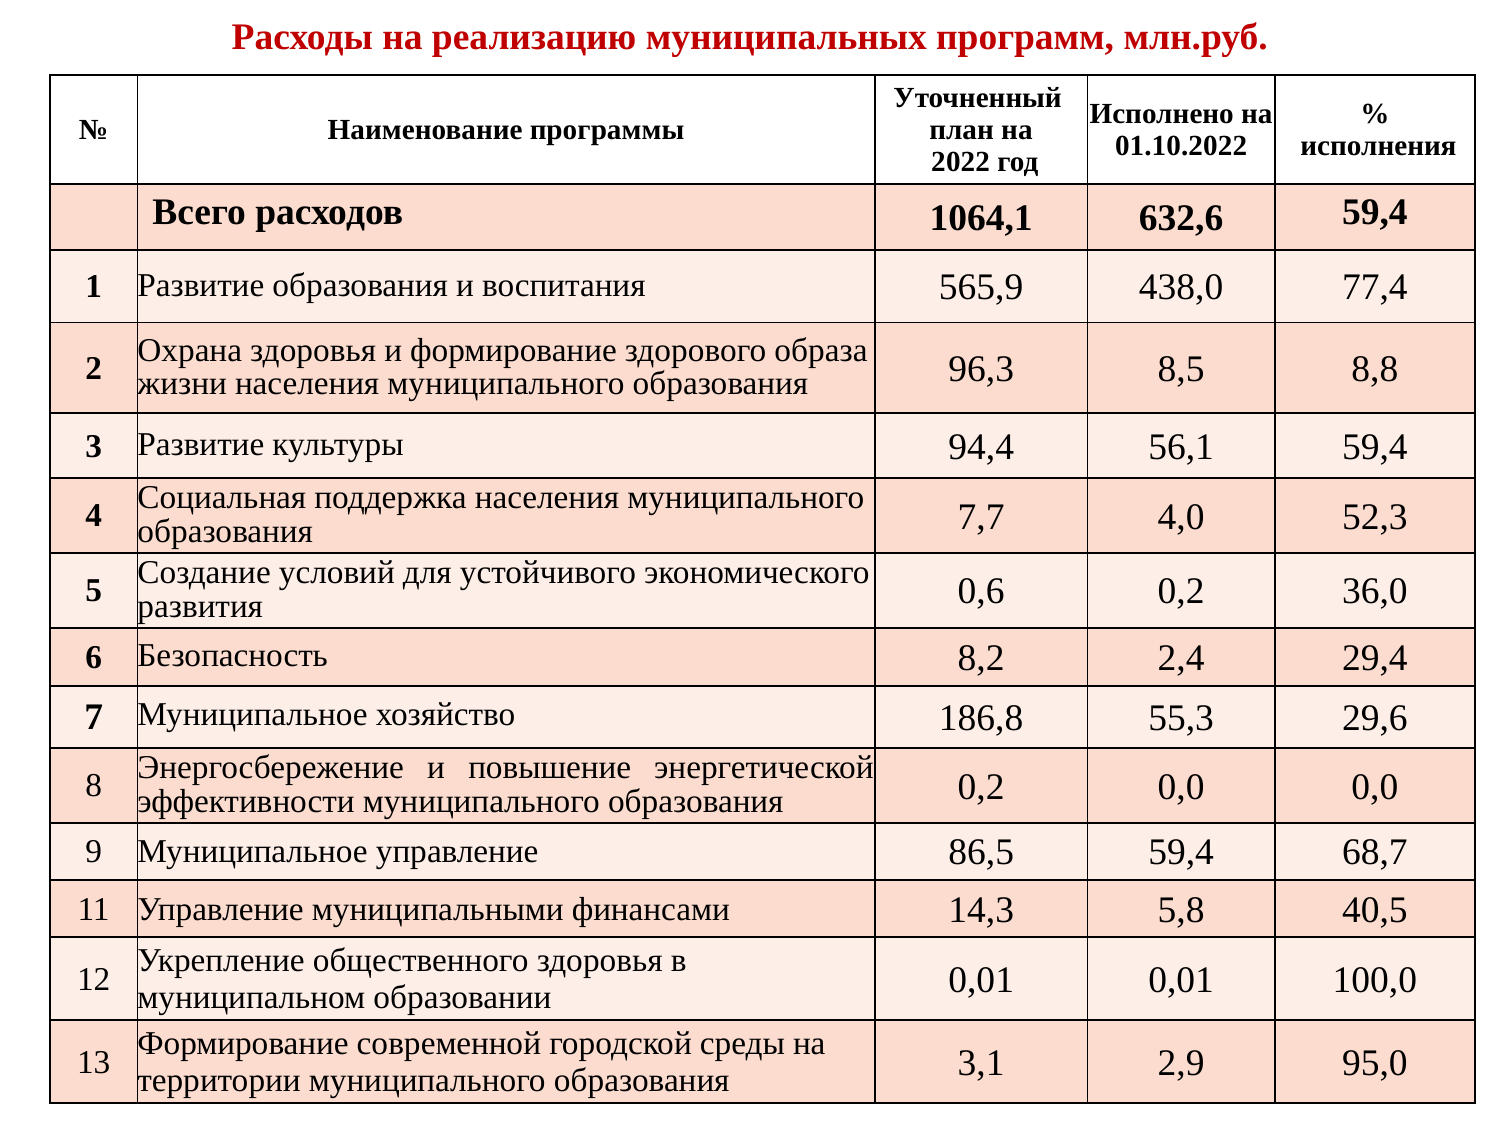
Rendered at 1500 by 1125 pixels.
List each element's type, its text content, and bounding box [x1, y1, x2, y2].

table_cell Укрепление общественного здоровья в муниципальном образовании [138, 938, 874, 1019]
table_cell 1064,1 [876, 185, 1087, 249]
table_header % исполнения [1276, 76, 1474, 183]
table_cell 632,6 [1088, 185, 1274, 249]
table_cell 4,0 [1088, 479, 1274, 552]
table_header № [51, 76, 137, 183]
table_cell 96,3 [876, 323, 1087, 412]
table_cell 14,3 [876, 881, 1087, 936]
table_cell 2,9 [1088, 1021, 1274, 1102]
table_cell 77,4 [1276, 251, 1474, 322]
table_cell 9 [51, 824, 137, 879]
table_cell 59,4 [1276, 414, 1474, 477]
table_cell 13 [51, 1021, 137, 1102]
table_header Исполнено на 01.10.2022 [1088, 76, 1274, 183]
table_cell Создание условий для устойчивого экономического развития [138, 554, 874, 627]
table_cell 11 [51, 881, 137, 936]
table_cell 56,1 [1088, 414, 1274, 477]
table_cell 1 [51, 251, 137, 322]
table_cell 6 [51, 629, 137, 685]
table_cell 0,0 [1088, 749, 1274, 822]
table_cell 0,01 [876, 938, 1087, 1019]
table_cell 438,0 [1088, 251, 1274, 322]
table_cell 94,4 [876, 414, 1087, 477]
table_cell 8,5 [1088, 323, 1274, 412]
table_cell 7,7 [876, 479, 1087, 552]
table_cell 7 [51, 687, 137, 747]
table_cell 2,4 [1088, 629, 1274, 685]
table_cell Управление муниципальными финансами [138, 881, 874, 936]
table_cell 186,8 [876, 687, 1087, 747]
table_cell 100,0 [1276, 938, 1474, 1019]
table_cell 59,4 [1276, 185, 1474, 249]
table_cell 0,2 [1088, 554, 1274, 627]
table_cell Энергосбережение и повышение энергетической эффективности муниципального образования [138, 749, 874, 822]
table_cell 40,5 [1276, 881, 1474, 936]
table_cell 565,9 [876, 251, 1087, 322]
table_header Уточненный план на 2022 год [876, 76, 1087, 183]
table_header Наименование программы [138, 76, 874, 183]
table_cell 0,01 [1088, 938, 1274, 1019]
table_cell Безопасность [138, 629, 874, 685]
table_cell 2 [51, 323, 137, 412]
table_cell Развитие образования и воспитания [138, 251, 874, 322]
table_cell 8,8 [1276, 323, 1474, 412]
table_cell 8 [51, 749, 137, 822]
table_cell 36,0 [1276, 554, 1474, 627]
table_cell Всего расходов [138, 185, 874, 249]
table_cell 59,4 [1088, 824, 1274, 879]
table_cell 68,7 [1276, 824, 1474, 879]
table_cell 95,0 [1276, 1021, 1474, 1102]
table_cell 86,5 [876, 824, 1087, 879]
table_cell 29,6 [1276, 687, 1474, 747]
table_cell 0,2 [876, 749, 1087, 822]
table_cell 12 [51, 938, 137, 1019]
table_cell 8,2 [876, 629, 1087, 685]
table_cell [51, 185, 137, 249]
table_cell 29,4 [1276, 629, 1474, 685]
table_cell Формирование современной городской среды на территории муниципального образования [138, 1021, 874, 1102]
table_cell 3 [51, 414, 137, 477]
table_cell Охрана здоровья и формирование здорового образа жизни населения муниципального образования [138, 323, 874, 412]
table_cell 4 [51, 479, 137, 552]
table_cell 5 [51, 554, 137, 627]
table_cell Развитие культуры [138, 414, 874, 477]
table_cell 52,3 [1276, 479, 1474, 552]
title Расходы на реализацию муниципальных программ, млн.руб. [37, 12, 1463, 63]
table_cell 5,8 [1088, 881, 1274, 936]
table_cell 55,3 [1088, 687, 1274, 747]
table_cell Муниципальное управление [138, 824, 874, 879]
table_cell Социальная поддержка населения муниципального образования [138, 479, 874, 552]
table_cell 3,1 [876, 1021, 1087, 1102]
table_cell 0,0 [1276, 749, 1474, 822]
table_cell 0,6 [876, 554, 1087, 627]
table_cell Муниципальное хозяйство [138, 687, 874, 747]
